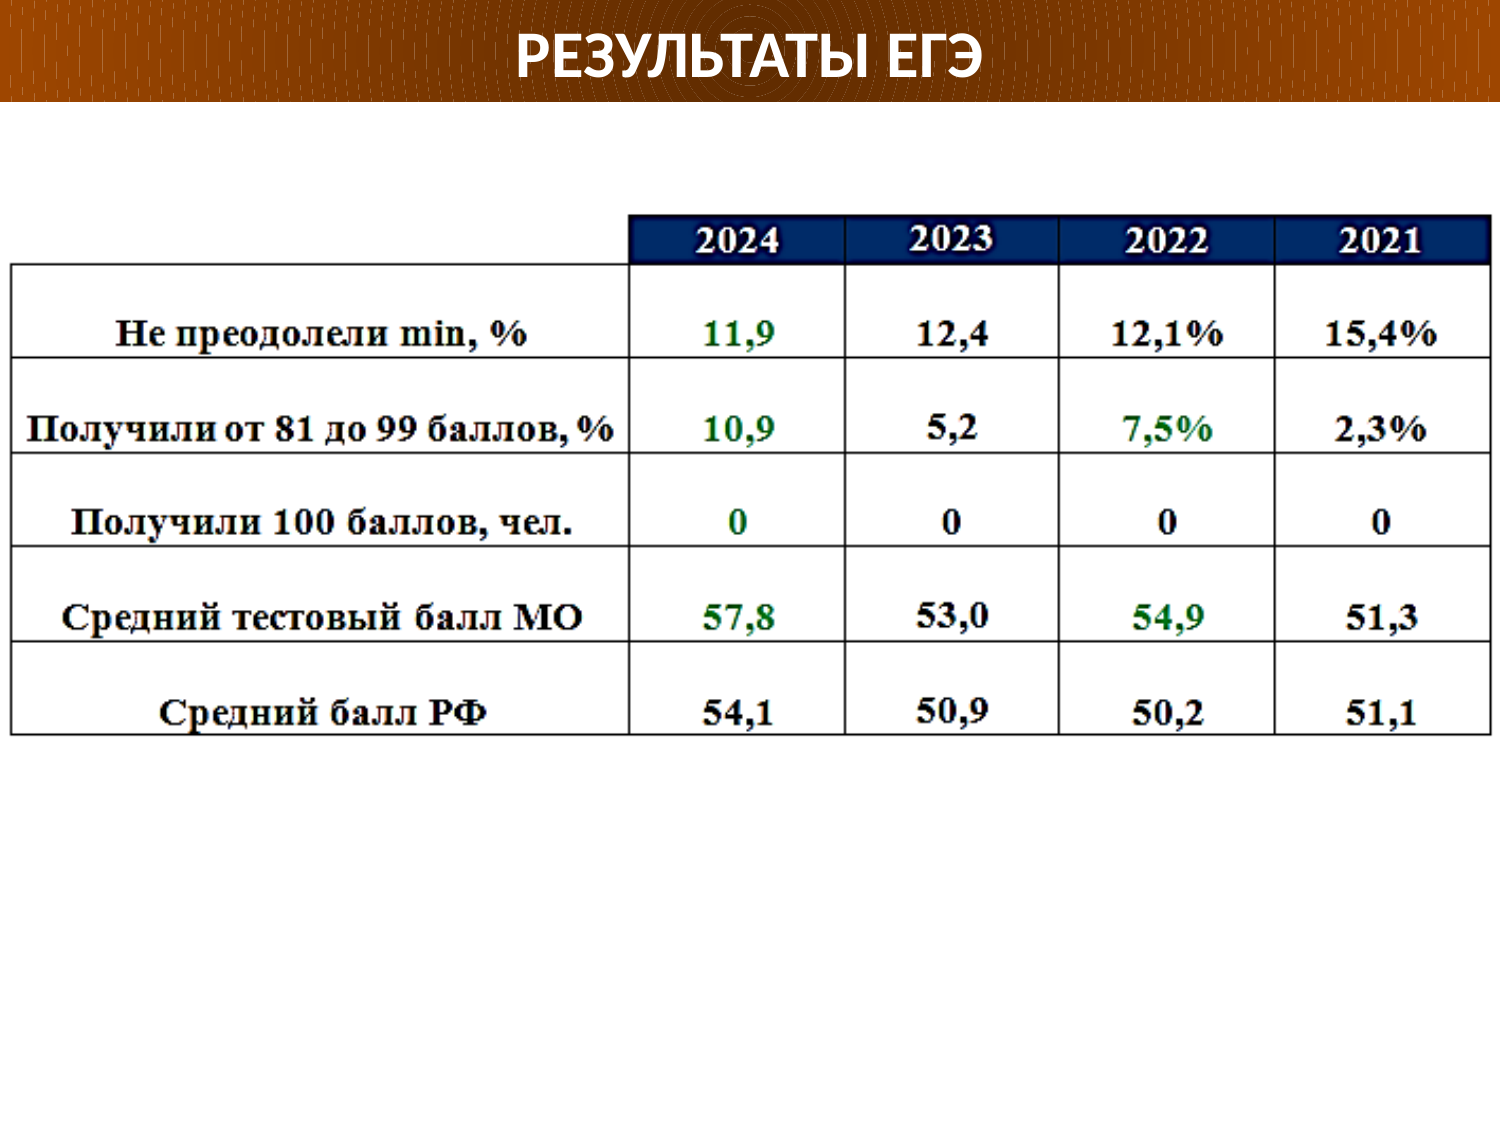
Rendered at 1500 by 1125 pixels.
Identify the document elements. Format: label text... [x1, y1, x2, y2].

title РЕЗУЛЬТАТЫ ЕГЭ [0, 0, 1500, 102]
picture [0, 196, 1500, 751]
